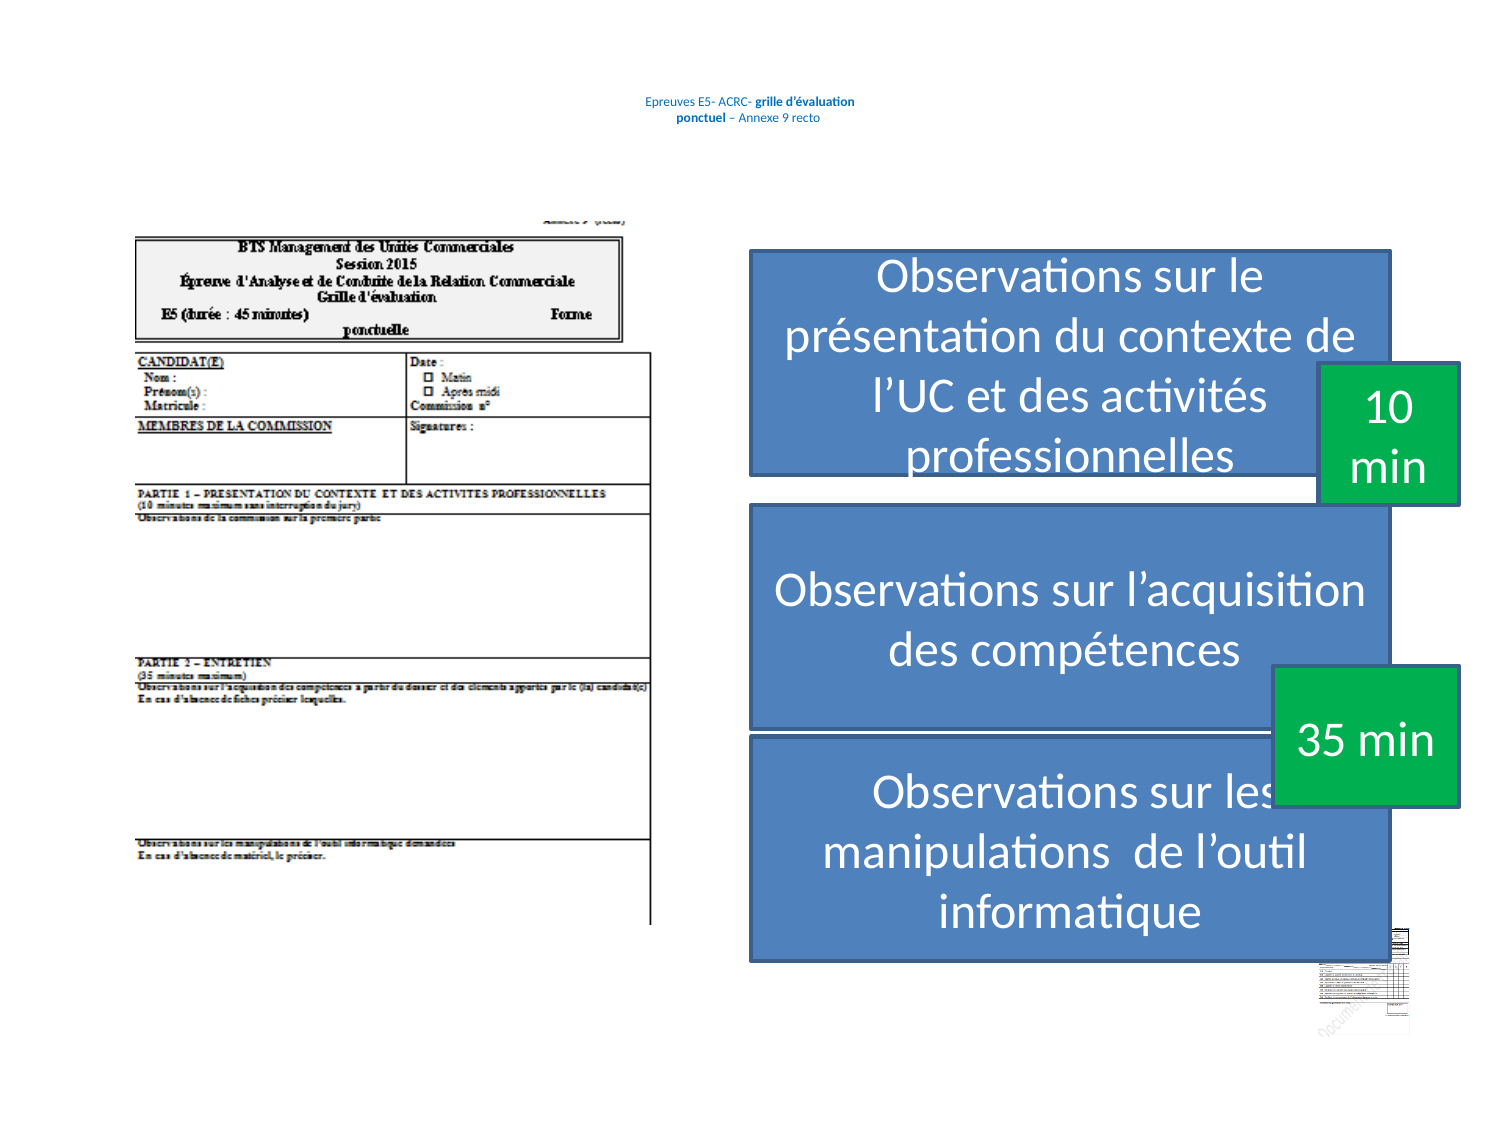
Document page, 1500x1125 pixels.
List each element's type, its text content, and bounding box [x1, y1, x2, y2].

text_box 10 min [1316, 361, 1461, 507]
picture [135, 221, 664, 926]
text_box Observations sur les manipulations de l’outil informatique [749, 734, 1392, 963]
title Epreuves E5- ACRC- grille d’évaluation ponctuel – Annexe 9 recto [74, 44, 1426, 173]
text_box Observations sur le présentation du contexte de l’UC et des activités professionnelles [749, 249, 1392, 477]
text_box Observations sur l’acquisition des compétences [749, 503, 1392, 731]
text_box 35 min [1271, 664, 1461, 809]
picture [1318, 928, 1412, 1038]
